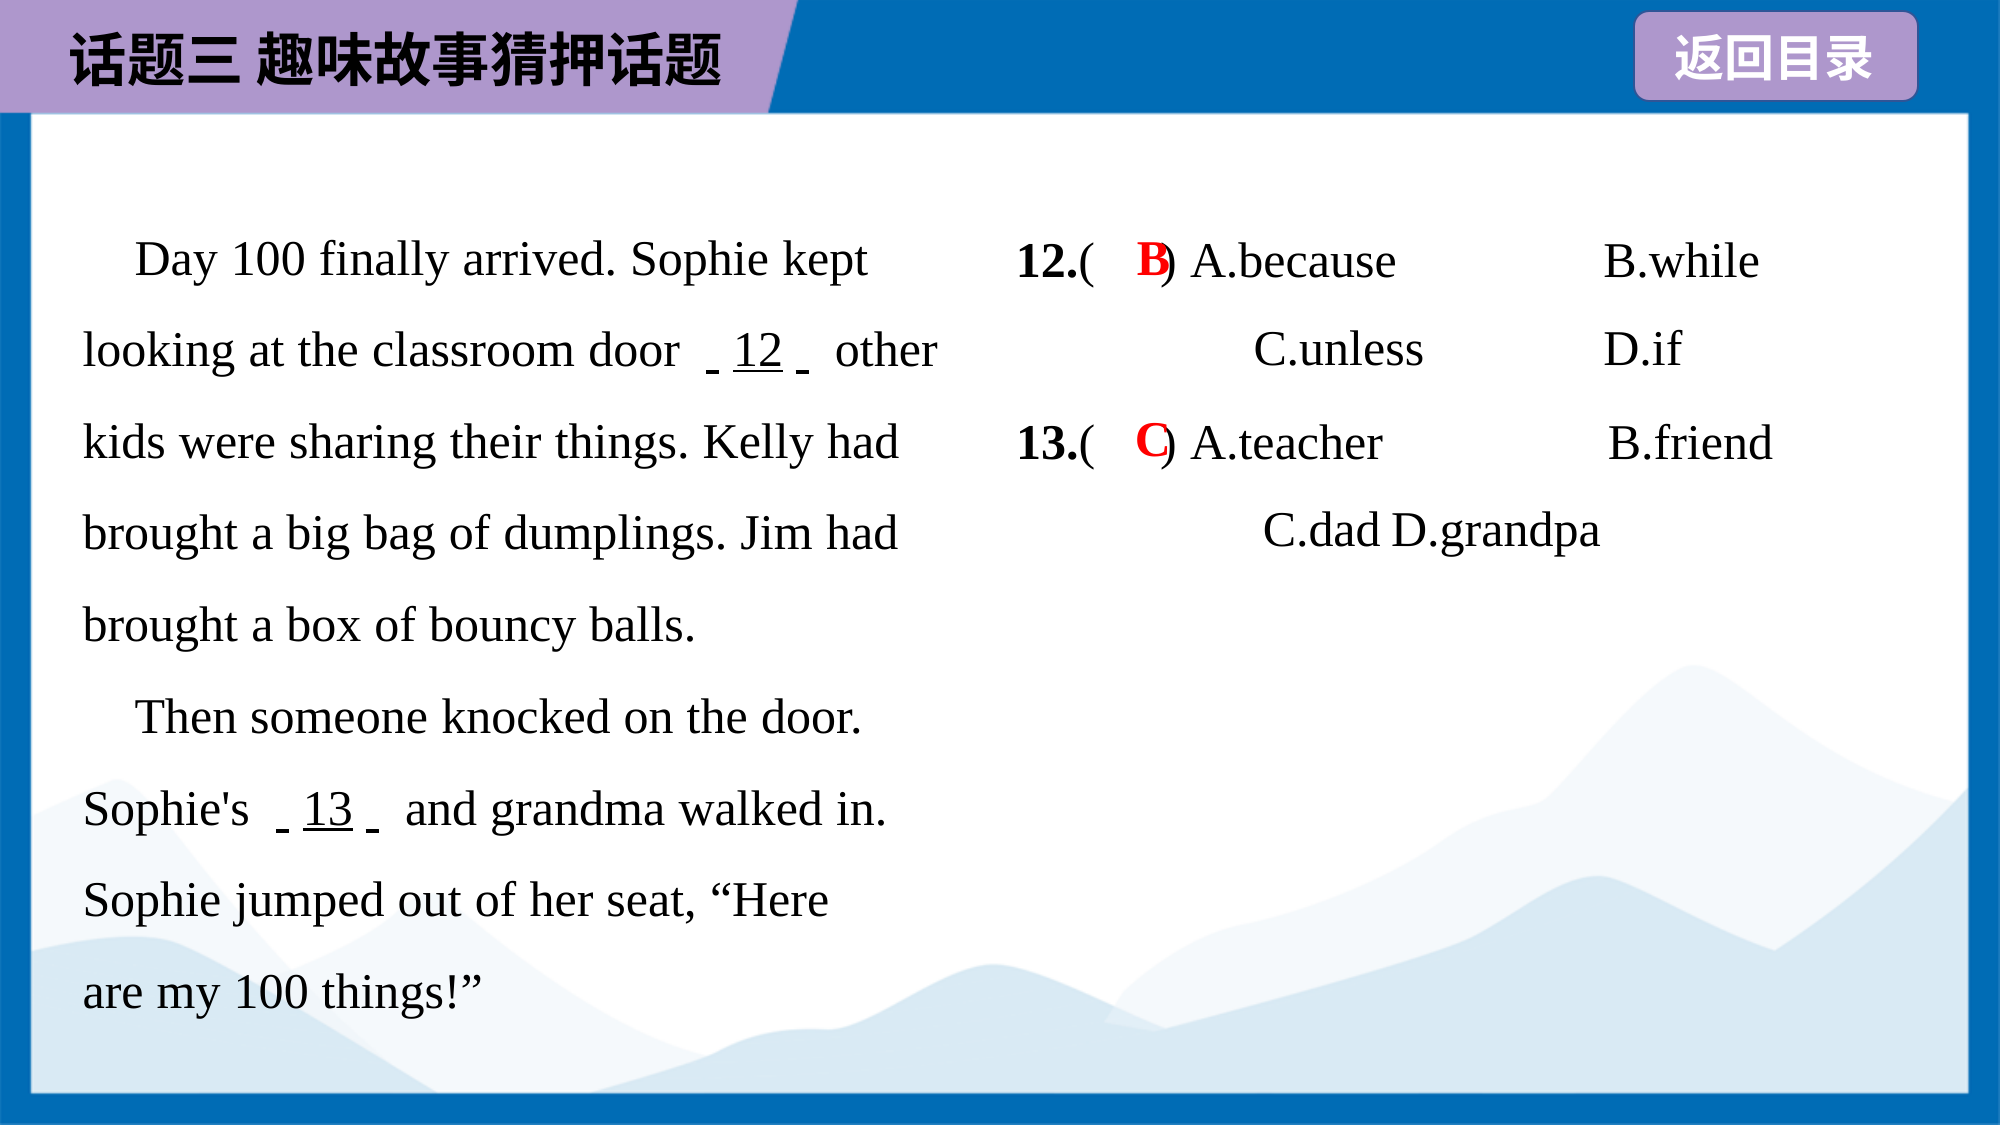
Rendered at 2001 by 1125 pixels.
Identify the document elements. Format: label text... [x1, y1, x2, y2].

text_box 13.( ) A.teacher B.friend C.dad D.grandpa [1015, 377, 1844, 548]
picture [0, 0, 2000, 1125]
text_box B [1118, 198, 1189, 277]
text_box 12.( ) A.because B.while C.unless D.if [1015, 199, 1818, 377]
text_box C [1116, 379, 1189, 458]
text_box Day 100 finally arrived. Sophie kept looking at the classroom door . .12. . other kids were sharing their things. Kelly had brought a big bag of dumplings. Jim had brought a box of bouncy balls. Then someone knocked on the door. Sophie's . .13. . and grandma walked in. Sophie jumped out of her seat, “Here are my 100 things!” [82, 193, 984, 1019]
